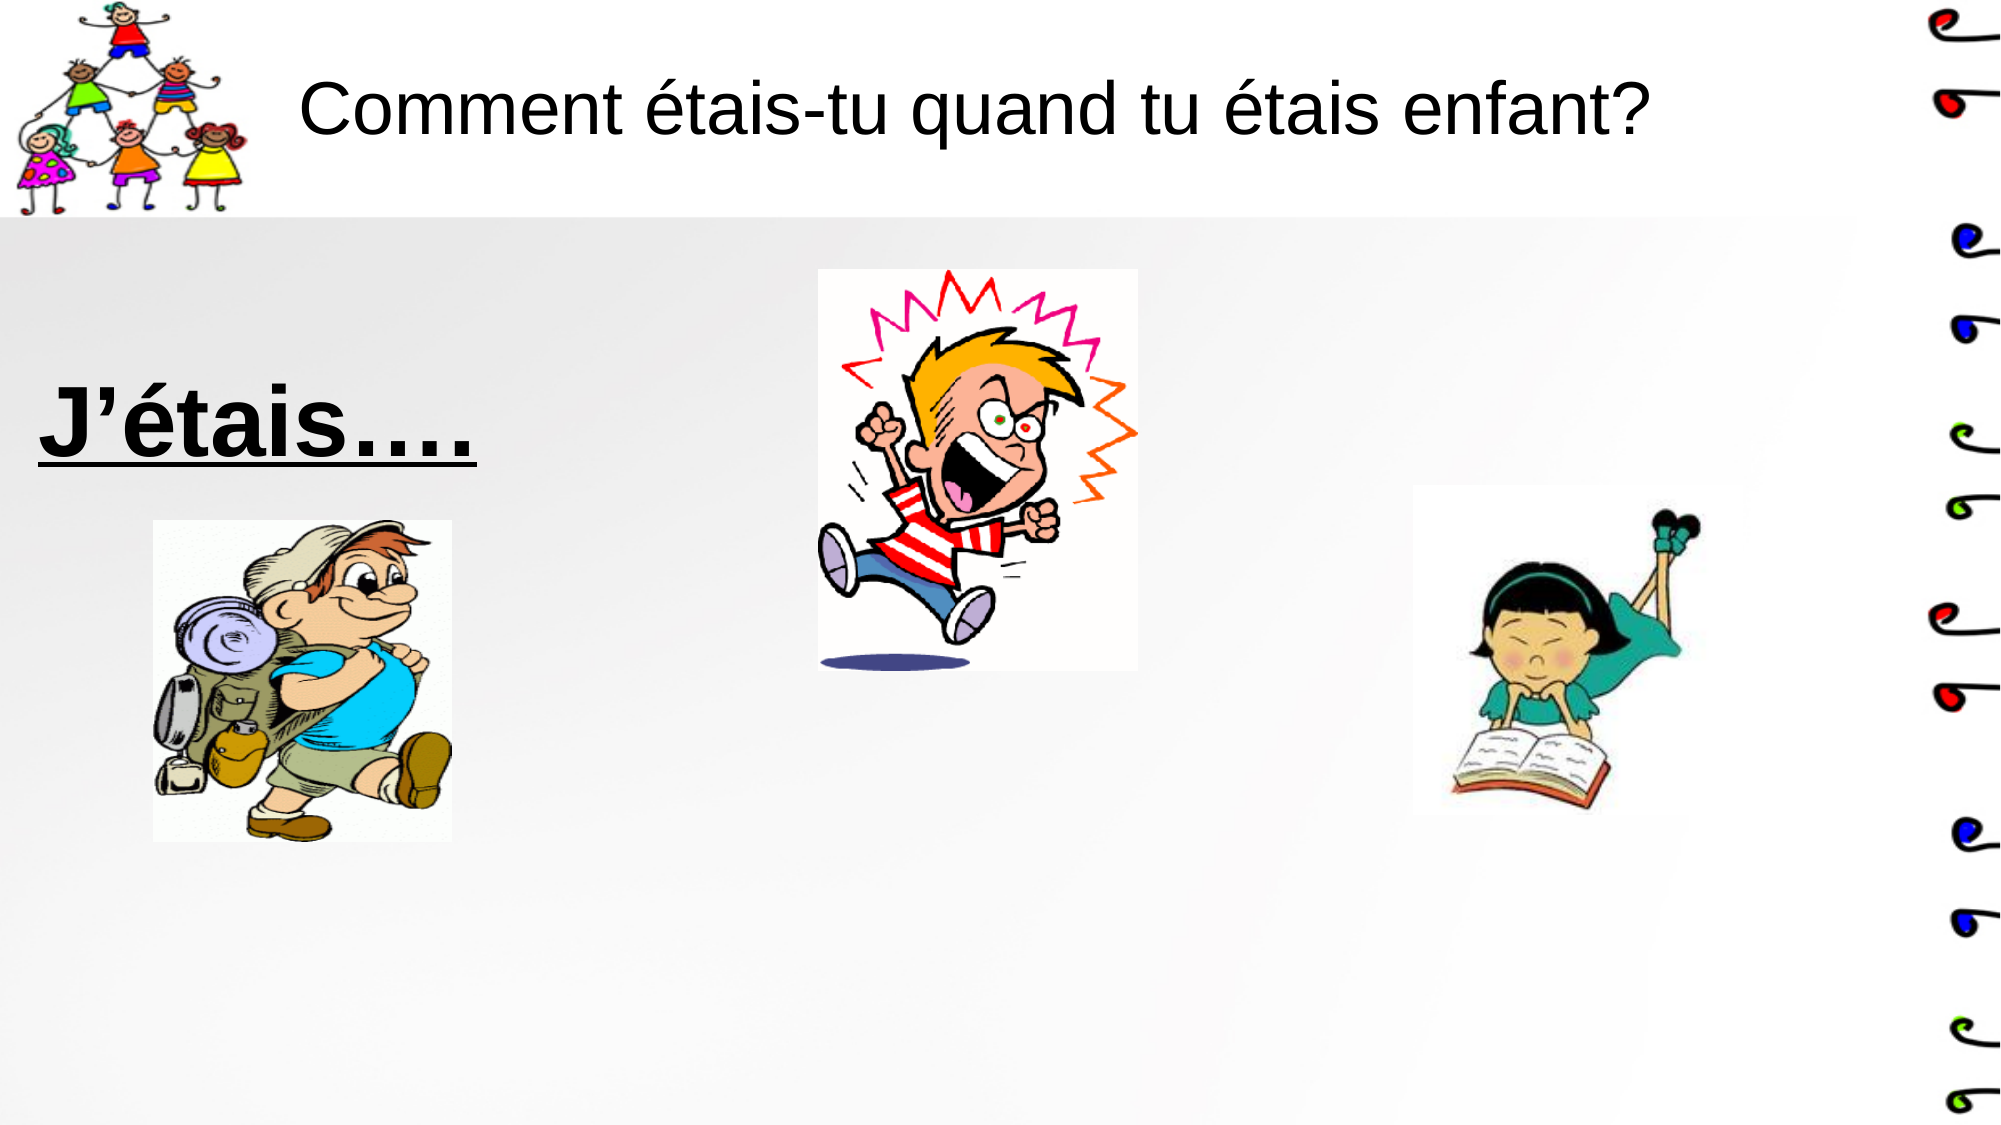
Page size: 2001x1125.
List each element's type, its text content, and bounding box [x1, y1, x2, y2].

title Comment étais-tu quand tu étais enfant? [283, 16, 1951, 192]
text_box J’étais…. [23, 349, 812, 484]
picture [0, 0, 2001, 1125]
